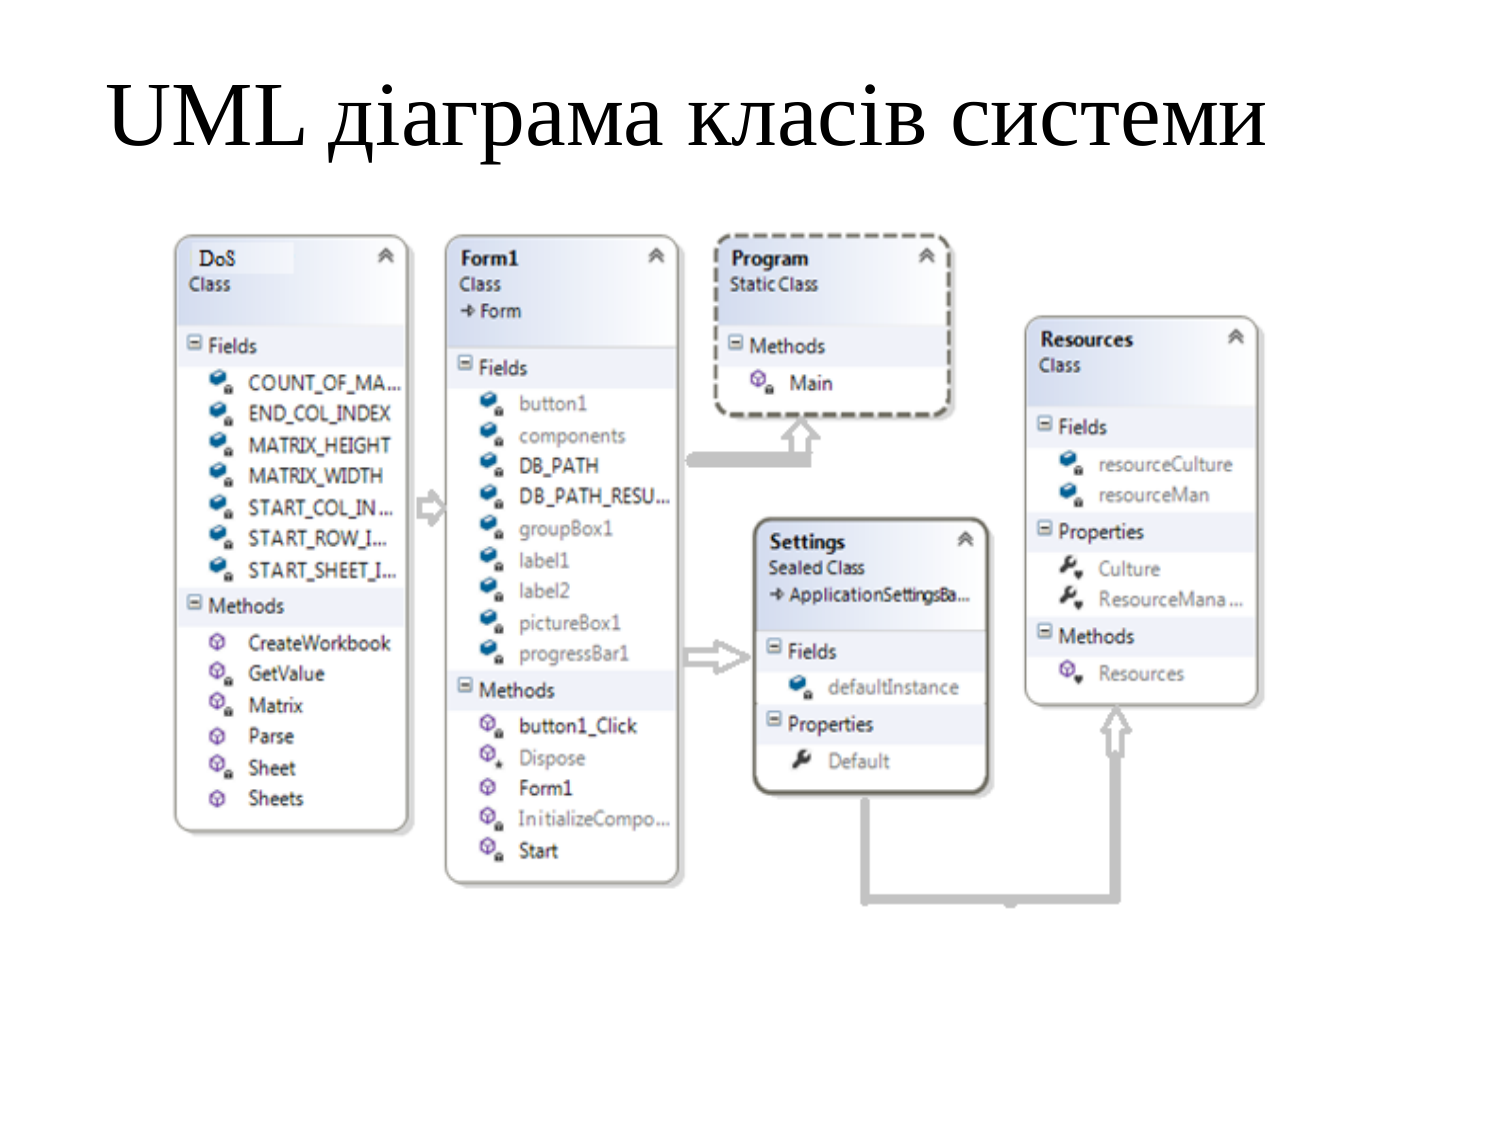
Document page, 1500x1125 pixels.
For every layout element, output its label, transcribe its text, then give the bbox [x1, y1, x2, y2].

title UML діаграма класів системи [75, 45, 1300, 173]
picture [147, 219, 1329, 1036]
